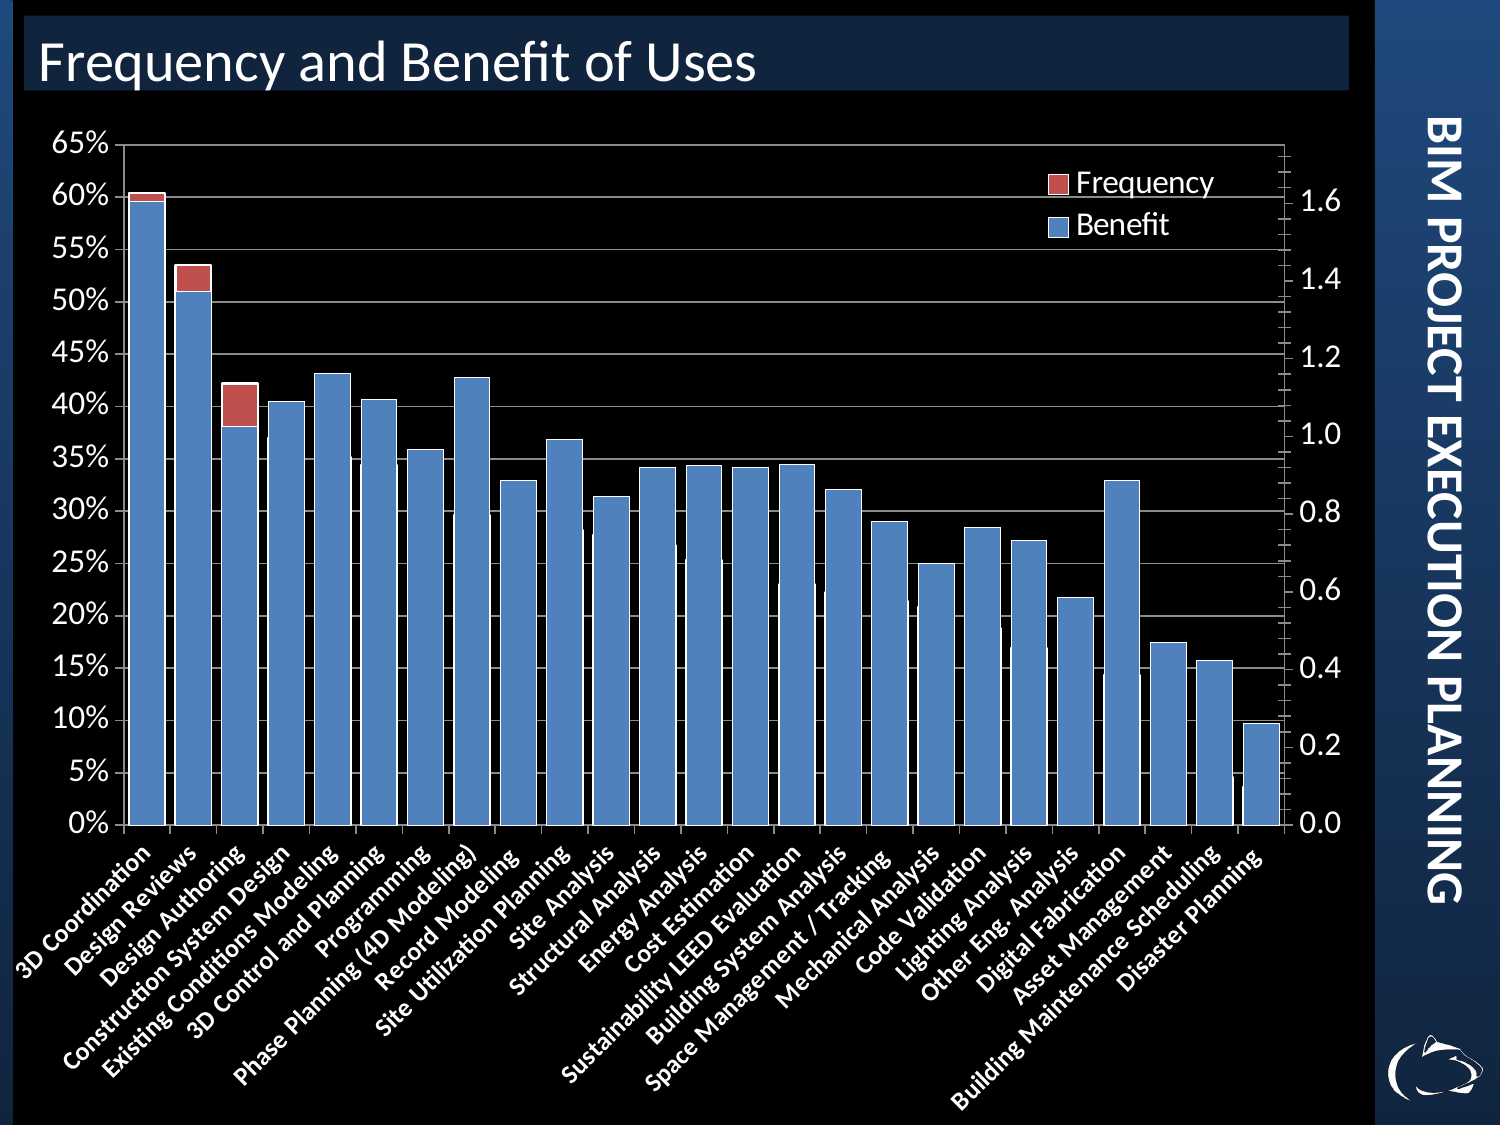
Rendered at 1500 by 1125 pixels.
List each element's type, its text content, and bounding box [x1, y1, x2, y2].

text_box Frequency and Benefit of Uses [24, 15, 1349, 91]
chart [0, 102, 1376, 1125]
picture [1376, 1026, 1500, 1113]
